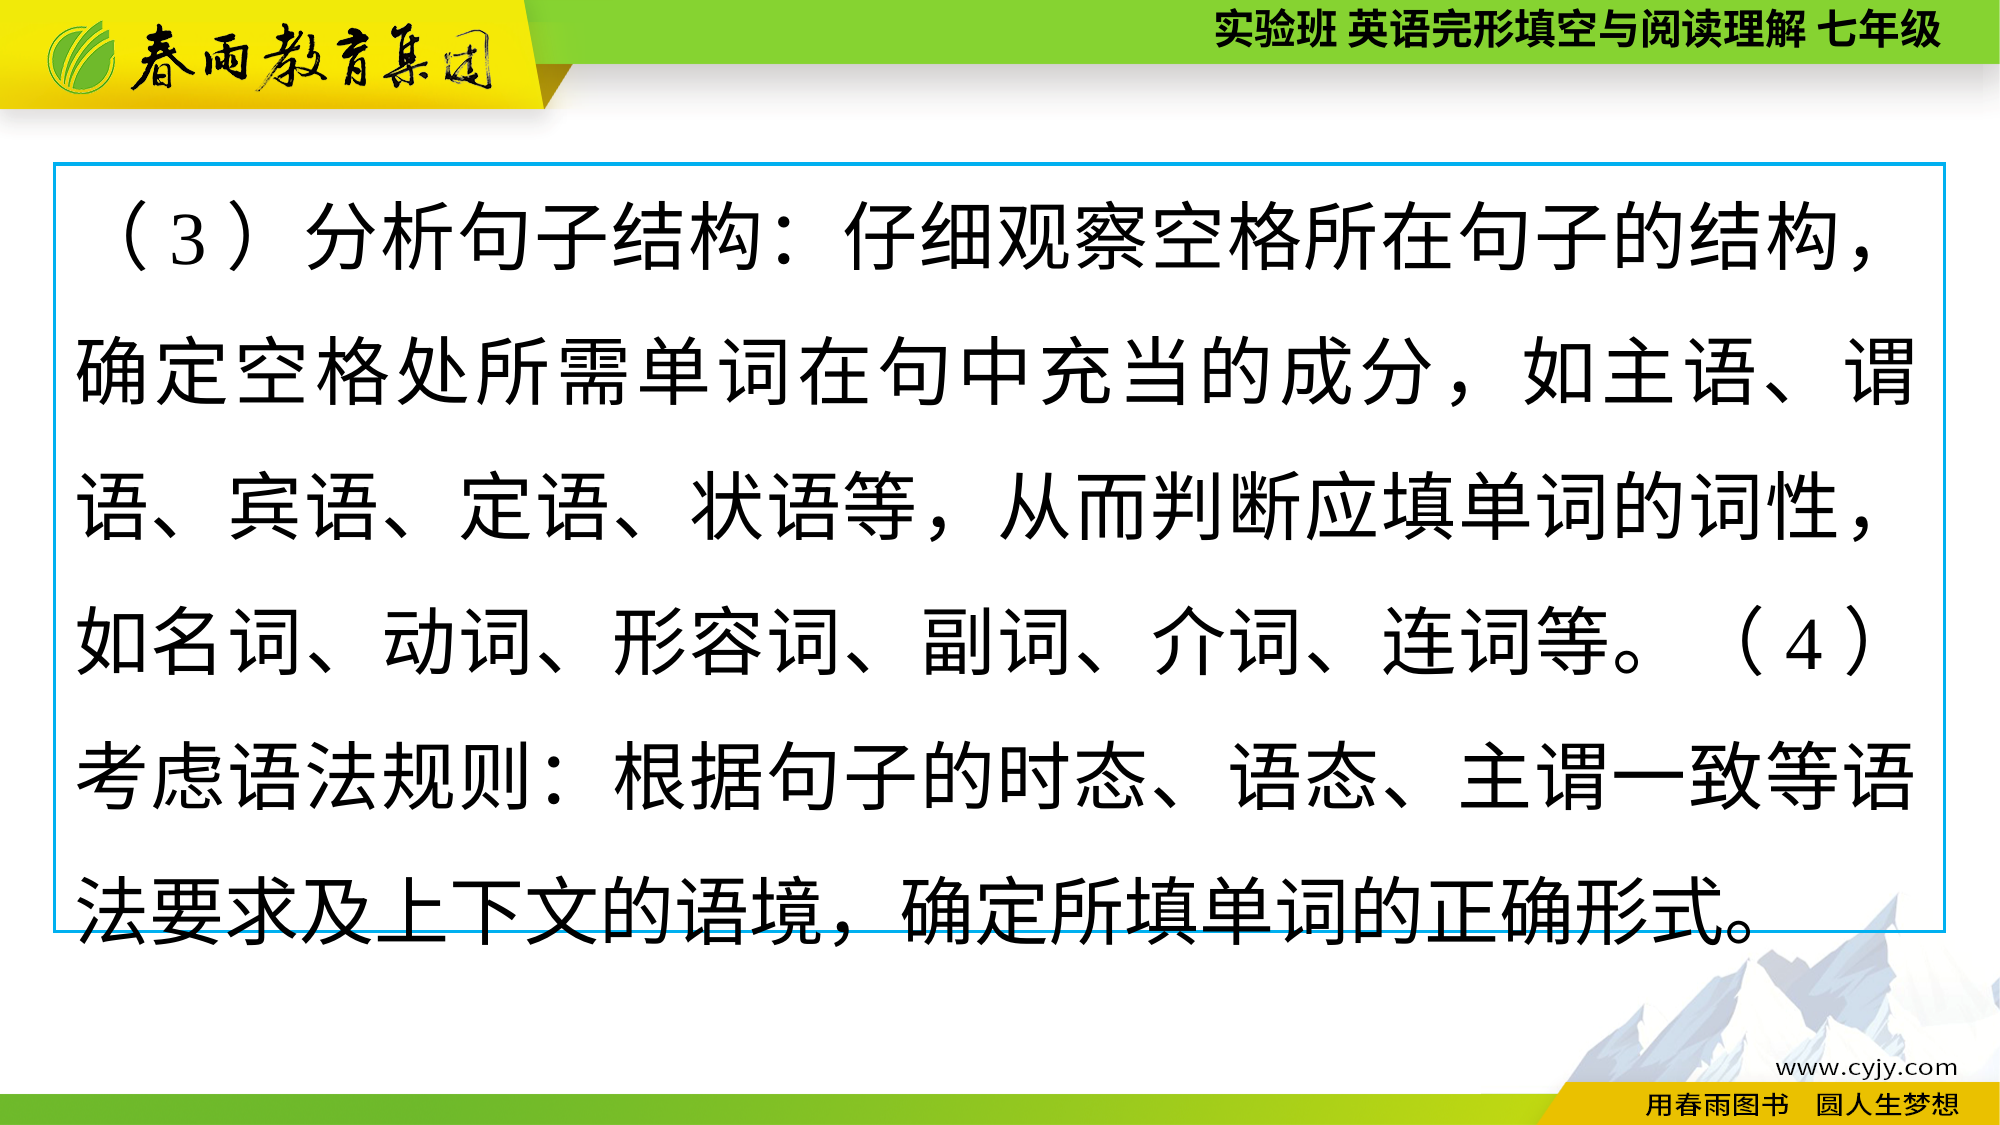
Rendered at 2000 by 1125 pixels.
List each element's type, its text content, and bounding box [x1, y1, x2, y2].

picture [0, 0, 2000, 1125]
text_box （3）分析句子结构：仔细观察空格所在句子的结构，确定空格处所需单词在句中充当的成分，如主语、谓语、宾语、定语、状语等，从而判断应填单词的词性，如名词、动词、形容词、副词、介词、连词等。（4）考虑语法规则：根据句子的时态、语态、主谓一致等语法要求及上下文的语境，确定所填单词的正确形式。 [59, 137, 1933, 963]
text_box [54, 163, 59, 932]
text_box [1933, 163, 1945, 932]
